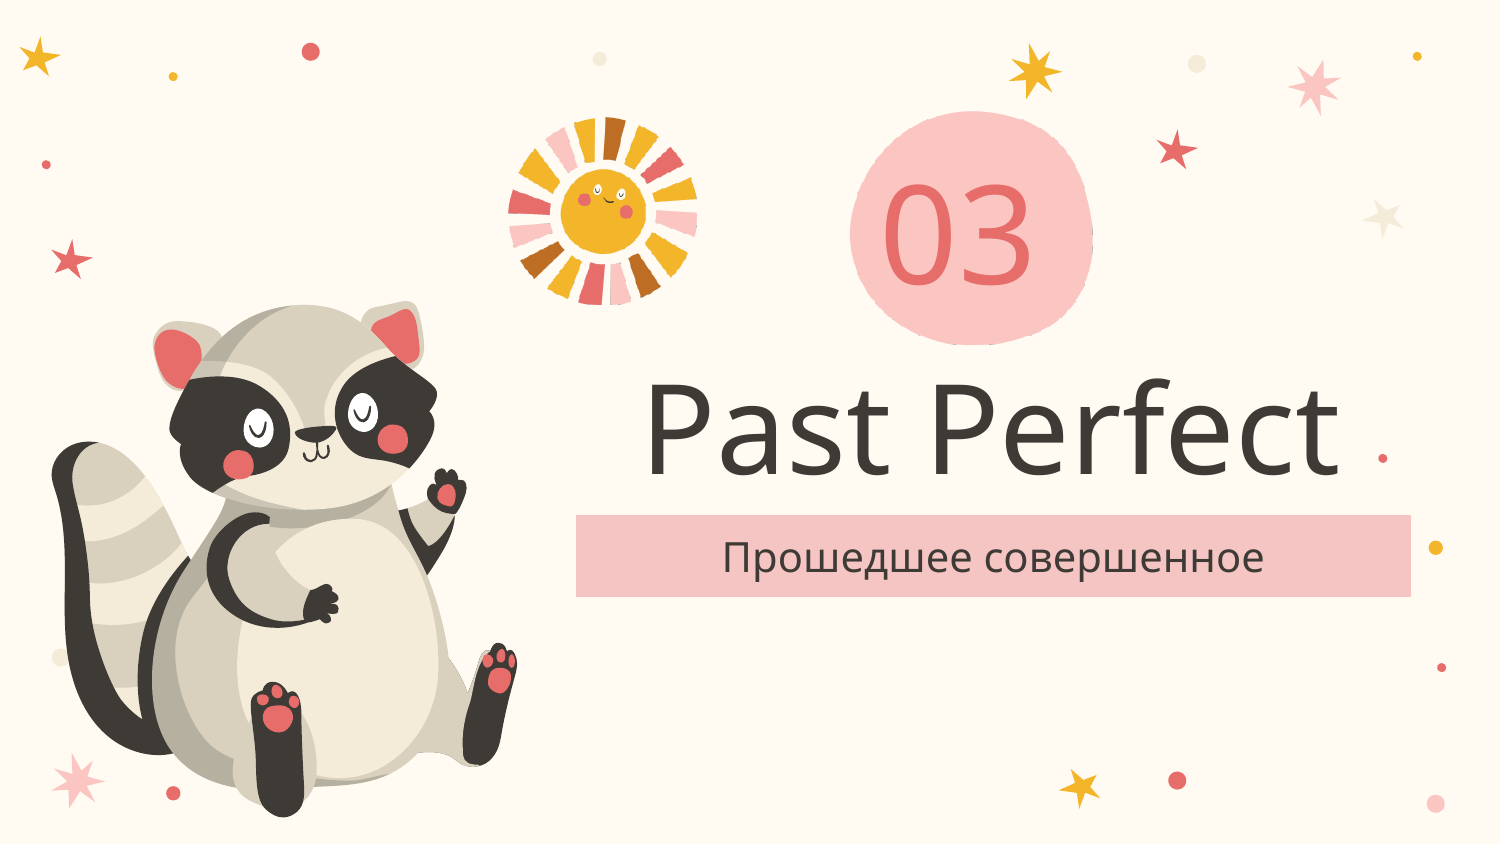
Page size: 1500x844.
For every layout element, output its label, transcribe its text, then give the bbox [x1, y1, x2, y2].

title Past Perfect [574, 355, 1408, 494]
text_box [50, 300, 519, 818]
subtitle Прошедшее совершенное [576, 515, 1411, 597]
picture [507, 117, 697, 306]
picture [848, 111, 1094, 345]
